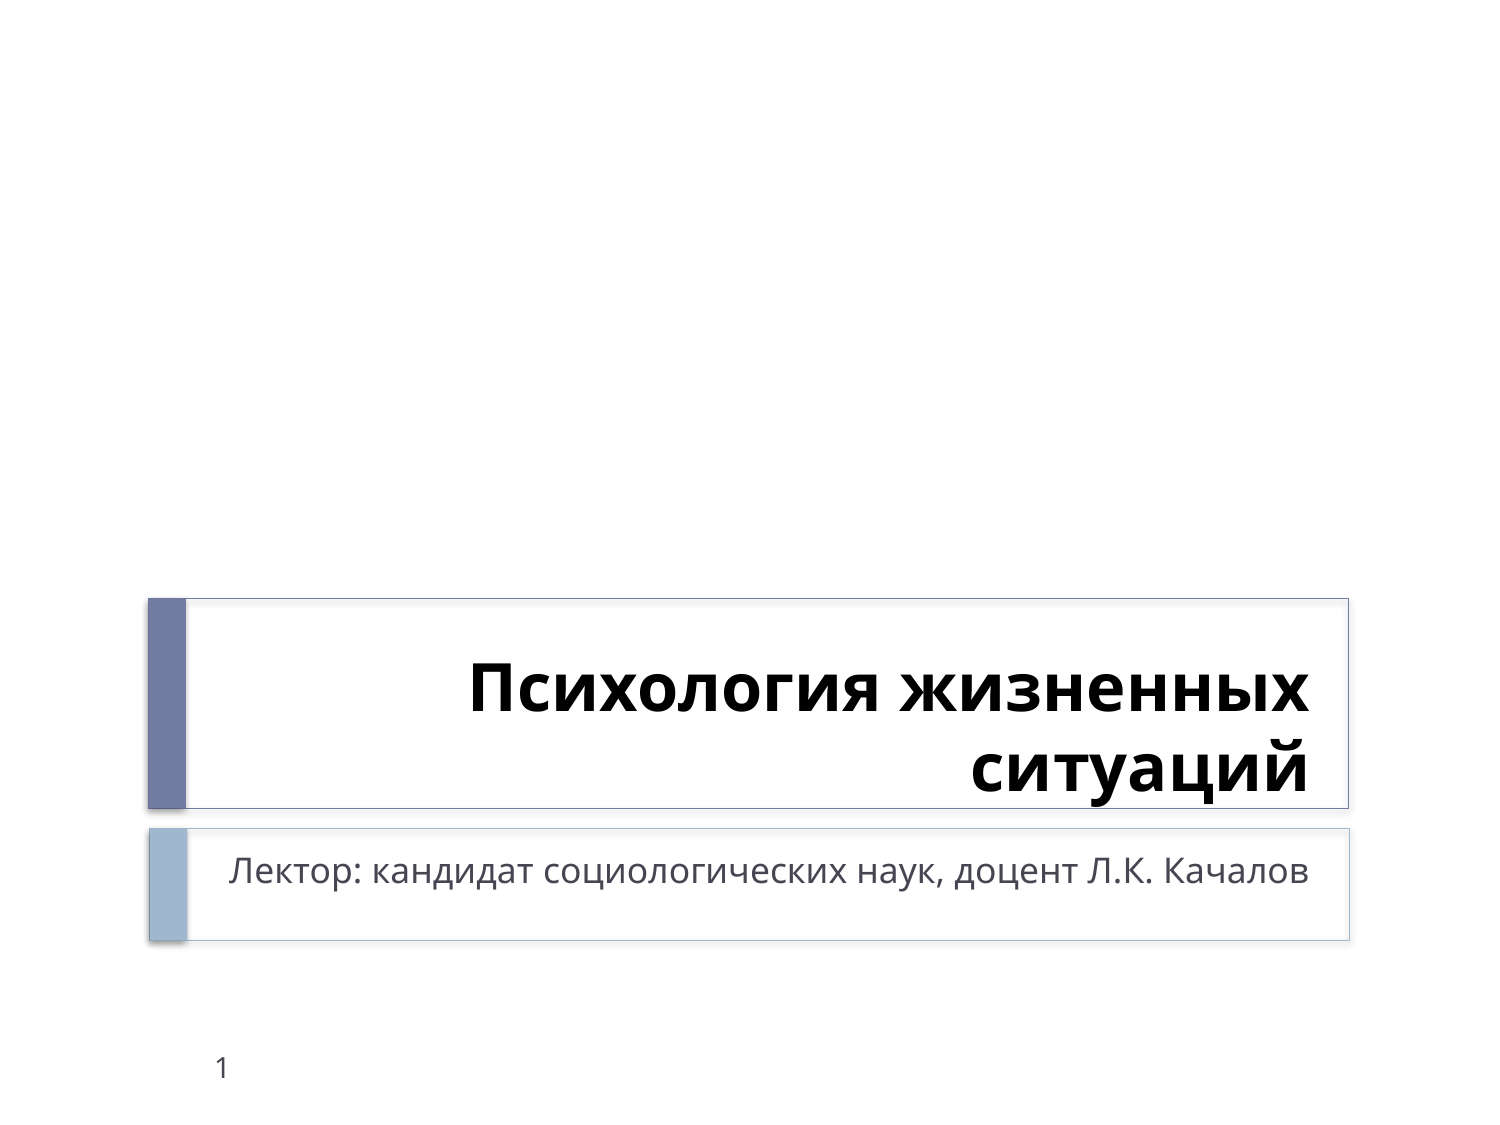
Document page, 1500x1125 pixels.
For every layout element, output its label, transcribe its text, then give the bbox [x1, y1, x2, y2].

slide_number 1 [199, 1042, 400, 1103]
subtitle Лектор: кандидат социологических наук, доцент Л.К. Качалов [200, 840, 1325, 929]
title Психология жизненных ситуаций [200, 637, 1325, 800]
